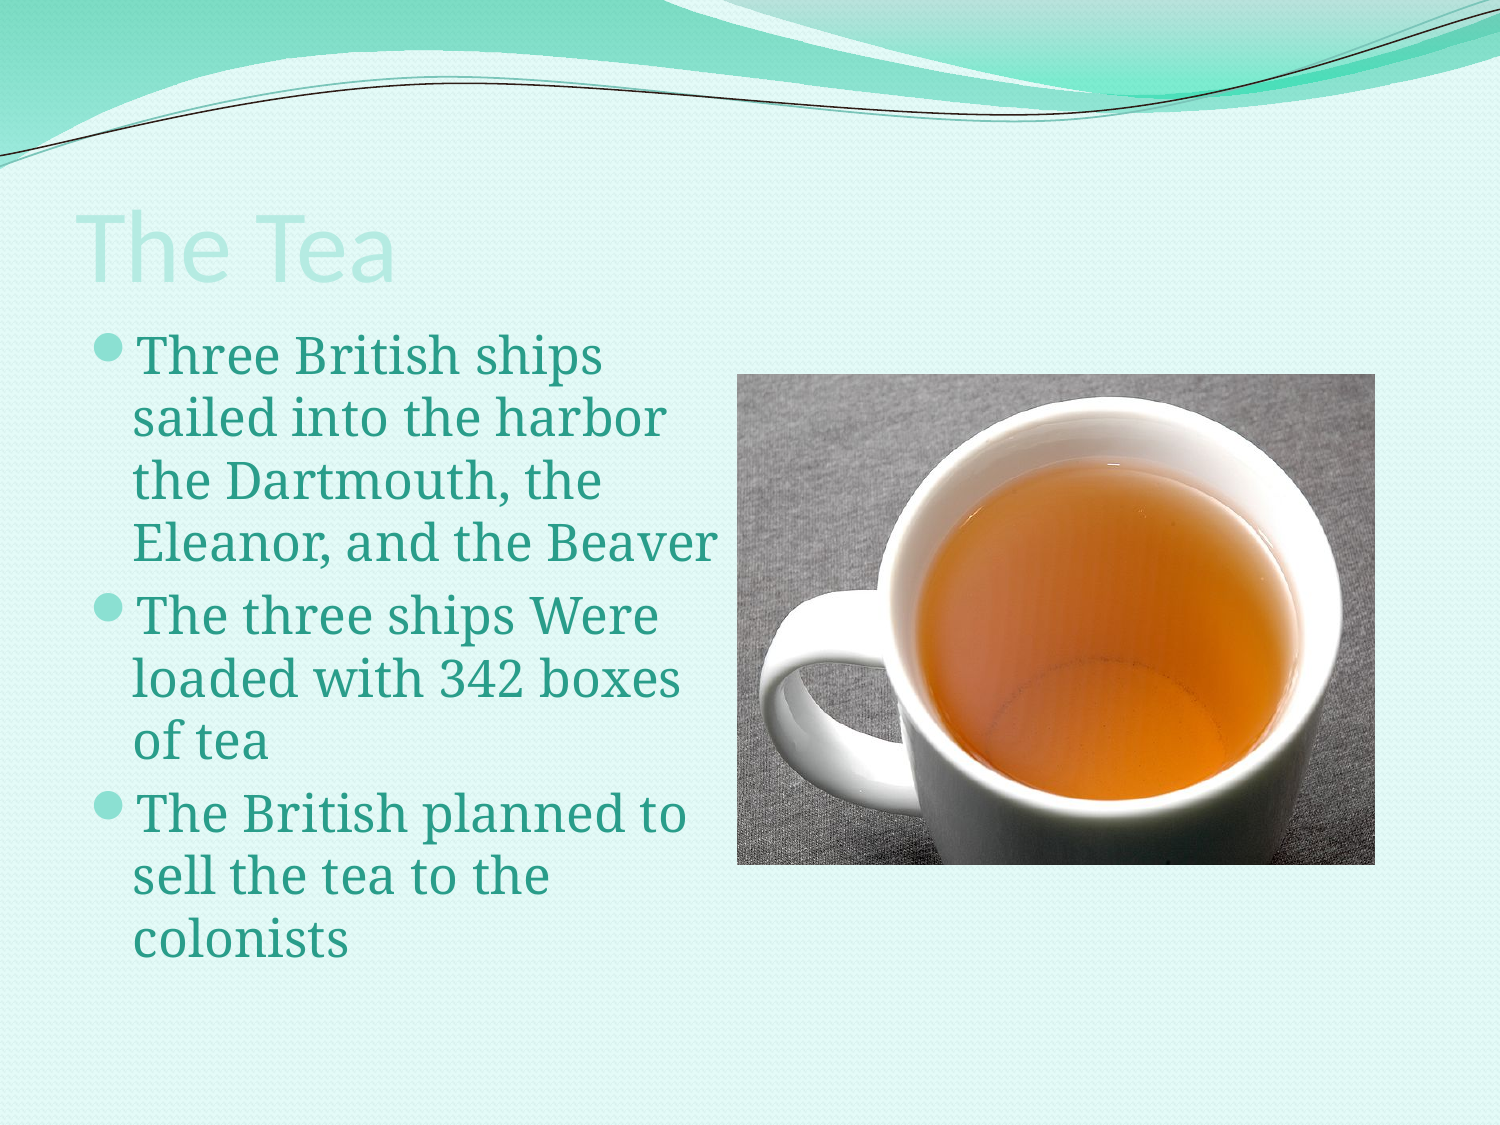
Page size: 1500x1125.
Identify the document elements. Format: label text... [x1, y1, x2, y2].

title The Tea [75, 115, 1425, 303]
list Three British ships sailed into the harbor the Dartmouth, the Eleanor, and the Beaver The three ships Were loaded with 342 boxes of tea The British planned to sell the tea to the colonists [75, 314, 738, 1043]
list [737, 374, 1376, 865]
